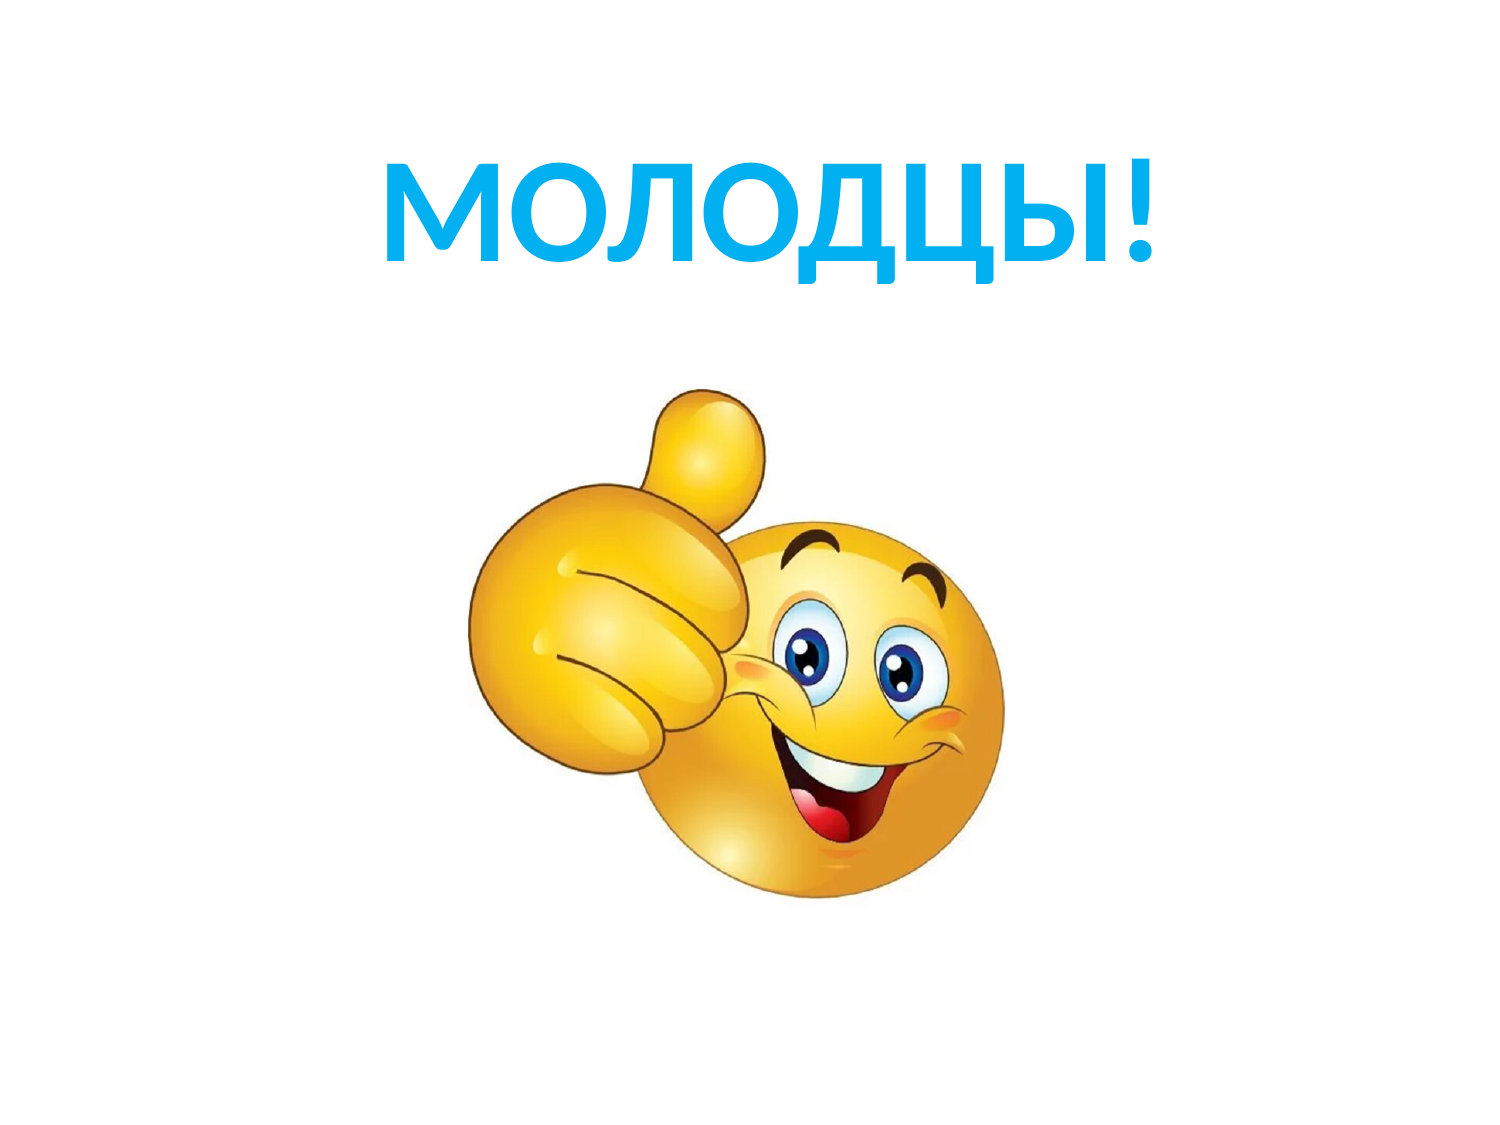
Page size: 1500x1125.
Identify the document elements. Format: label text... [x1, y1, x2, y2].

picture [147, 326, 1331, 994]
text_box Молодцы! [211, 103, 1334, 299]
